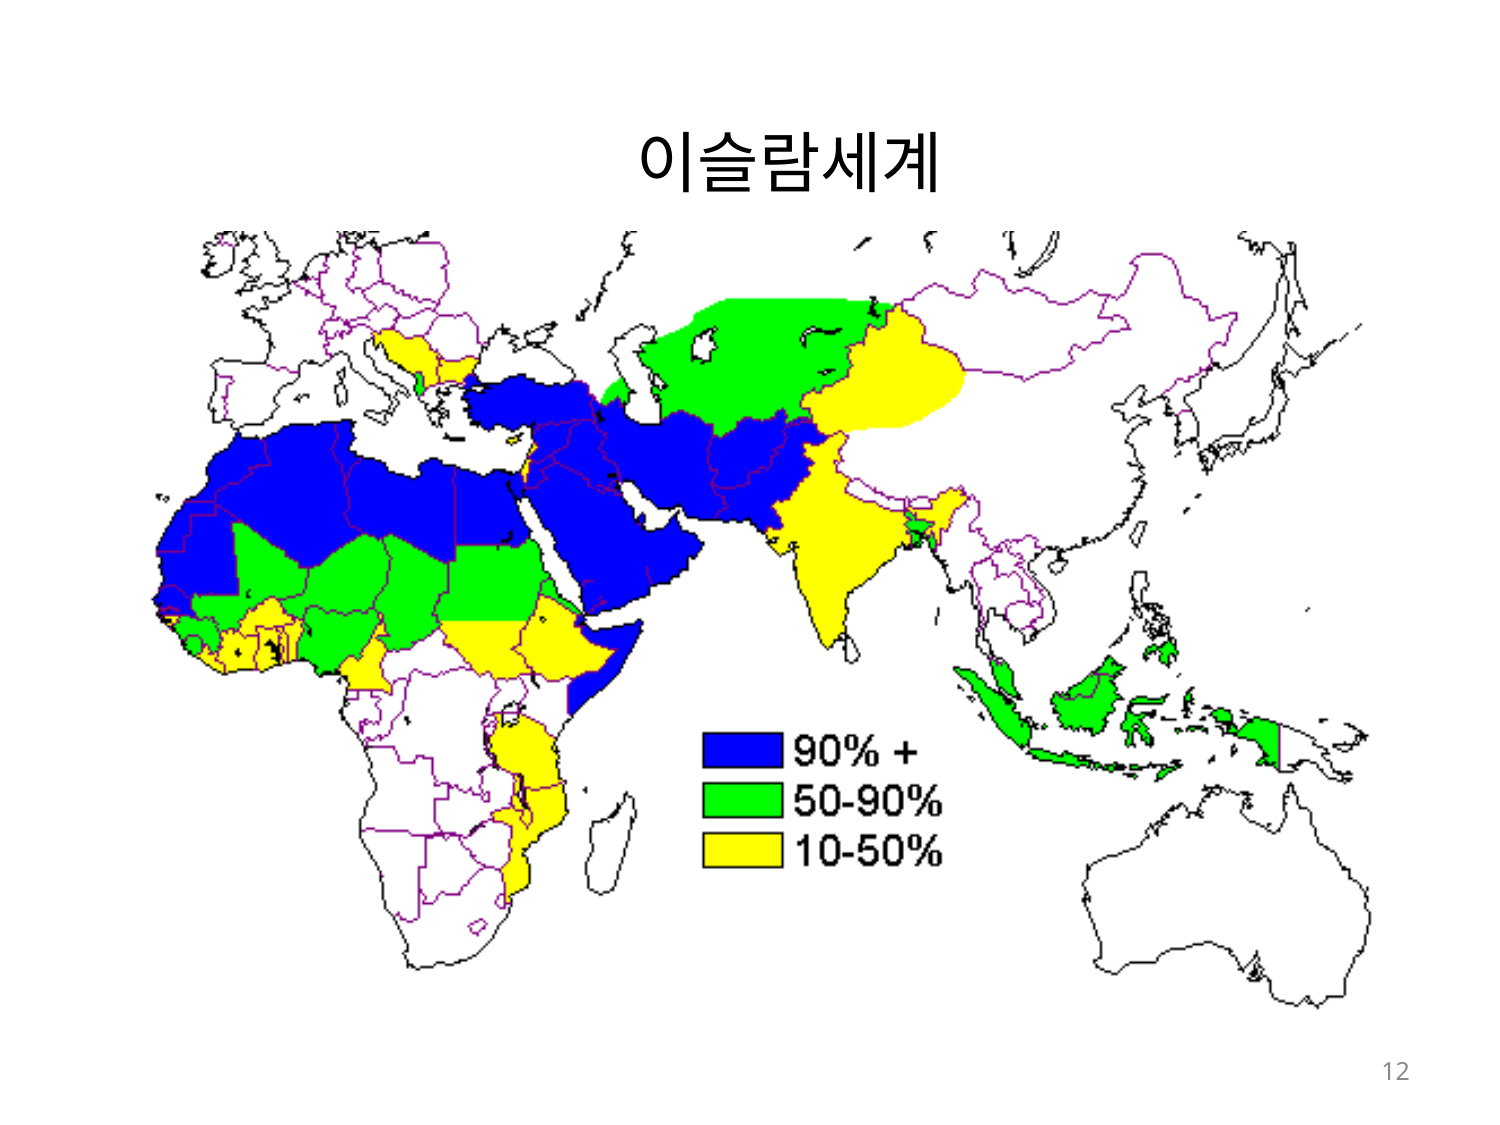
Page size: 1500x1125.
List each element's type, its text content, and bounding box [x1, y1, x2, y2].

picture [100, 231, 1377, 1012]
text_box 이슬람세계 [525, 113, 1010, 209]
slide_number 12 [1074, 1042, 1425, 1103]
